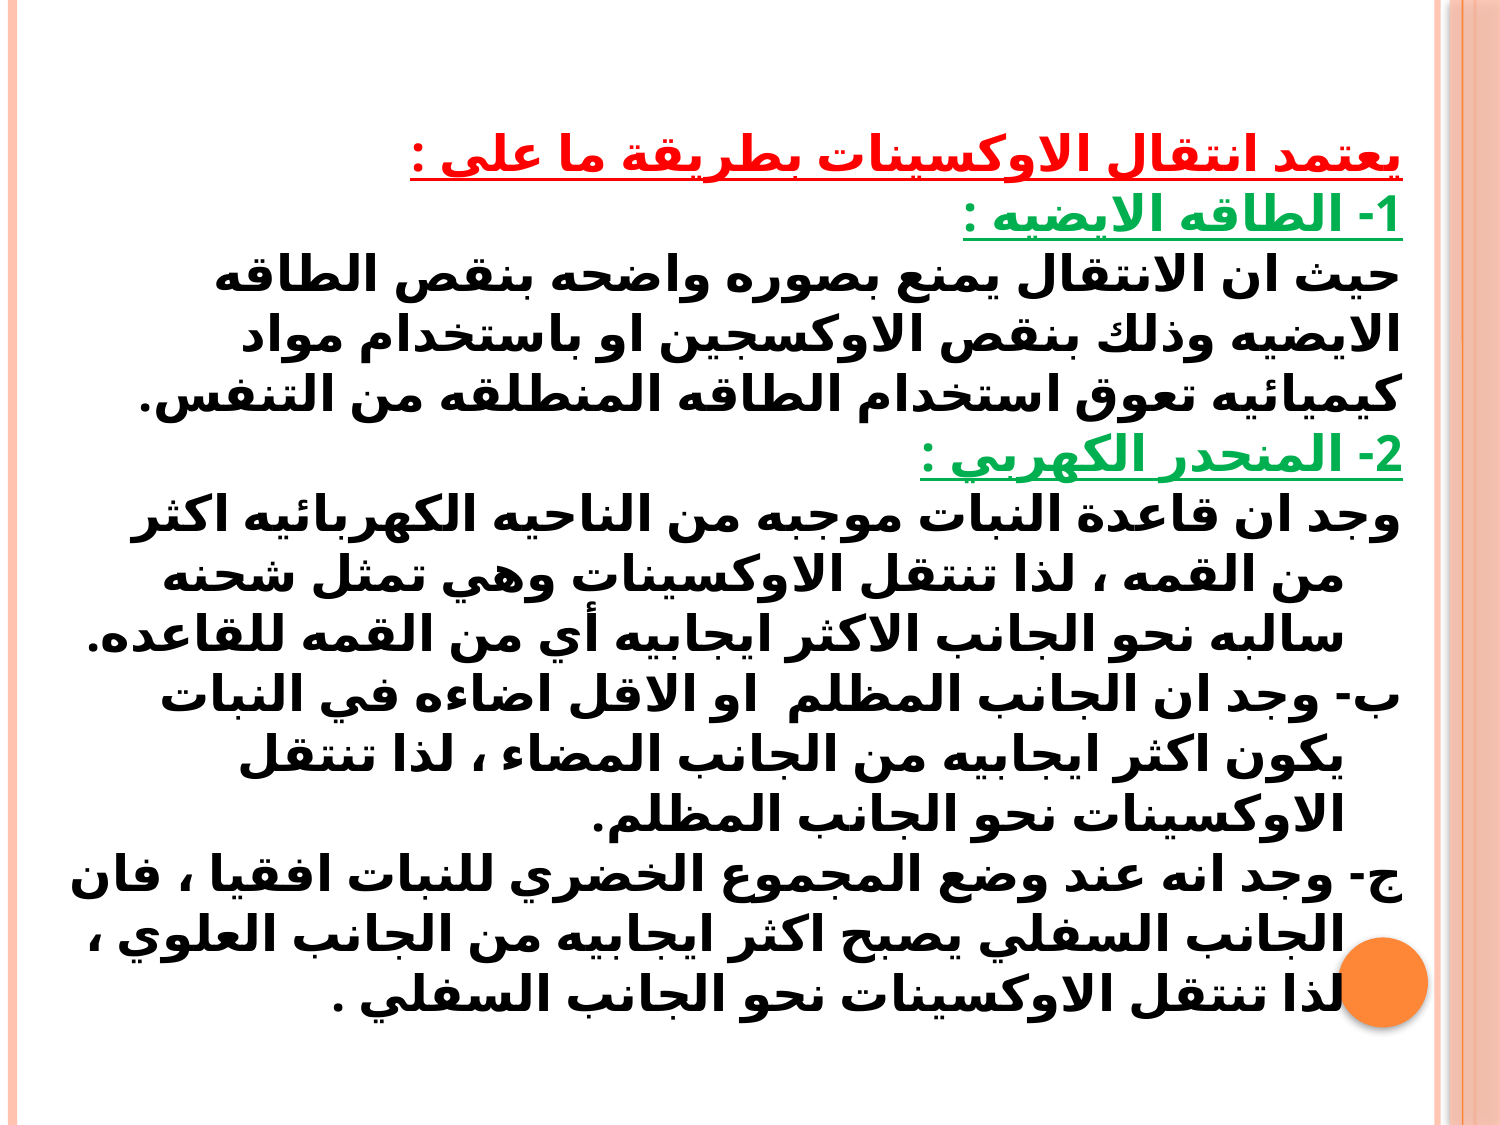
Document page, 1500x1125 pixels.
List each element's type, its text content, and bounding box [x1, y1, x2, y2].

text_box يعتمد انتقال الاوكسينات بطريقة ما على : 1- الطاقه الايضيه : حيث ان الانتقال يمنع بصوره واضحه بنقص الطاقه الايضيه وذلك بنقص الاوكسجين او باستخدام مواد كيميائيه تعوق استخدام الطاقه المنطلقه من التنفس. 2- المنحدر الكهربي : وجد ان قاعدة النبات موجبه من الناحيه الكهربائيه اكثر من القمه ، لذا تنتقل الاوكسينات وهي تمثل شحنه سالبه نحو الجانب الاكثر ايجابيه أي من القمه للقاعده. ب- وجد ان الجانب المظلم او الاقل اضاءه في النبات يكون اكثر ايجابيه من الجانب المضاء ، لذا تنتقل الاوكسينات نحو الجانب المظلم. ج- وجد انه عند وضع المجموع الخضري للنبات افقيا ، فان الجانب السفلي يصبح اكثر ايجابيه من الجانب العلوي ، لذا تنتقل الاوكسينات نحو الجانب السفلي . [29, 113, 1419, 1029]
